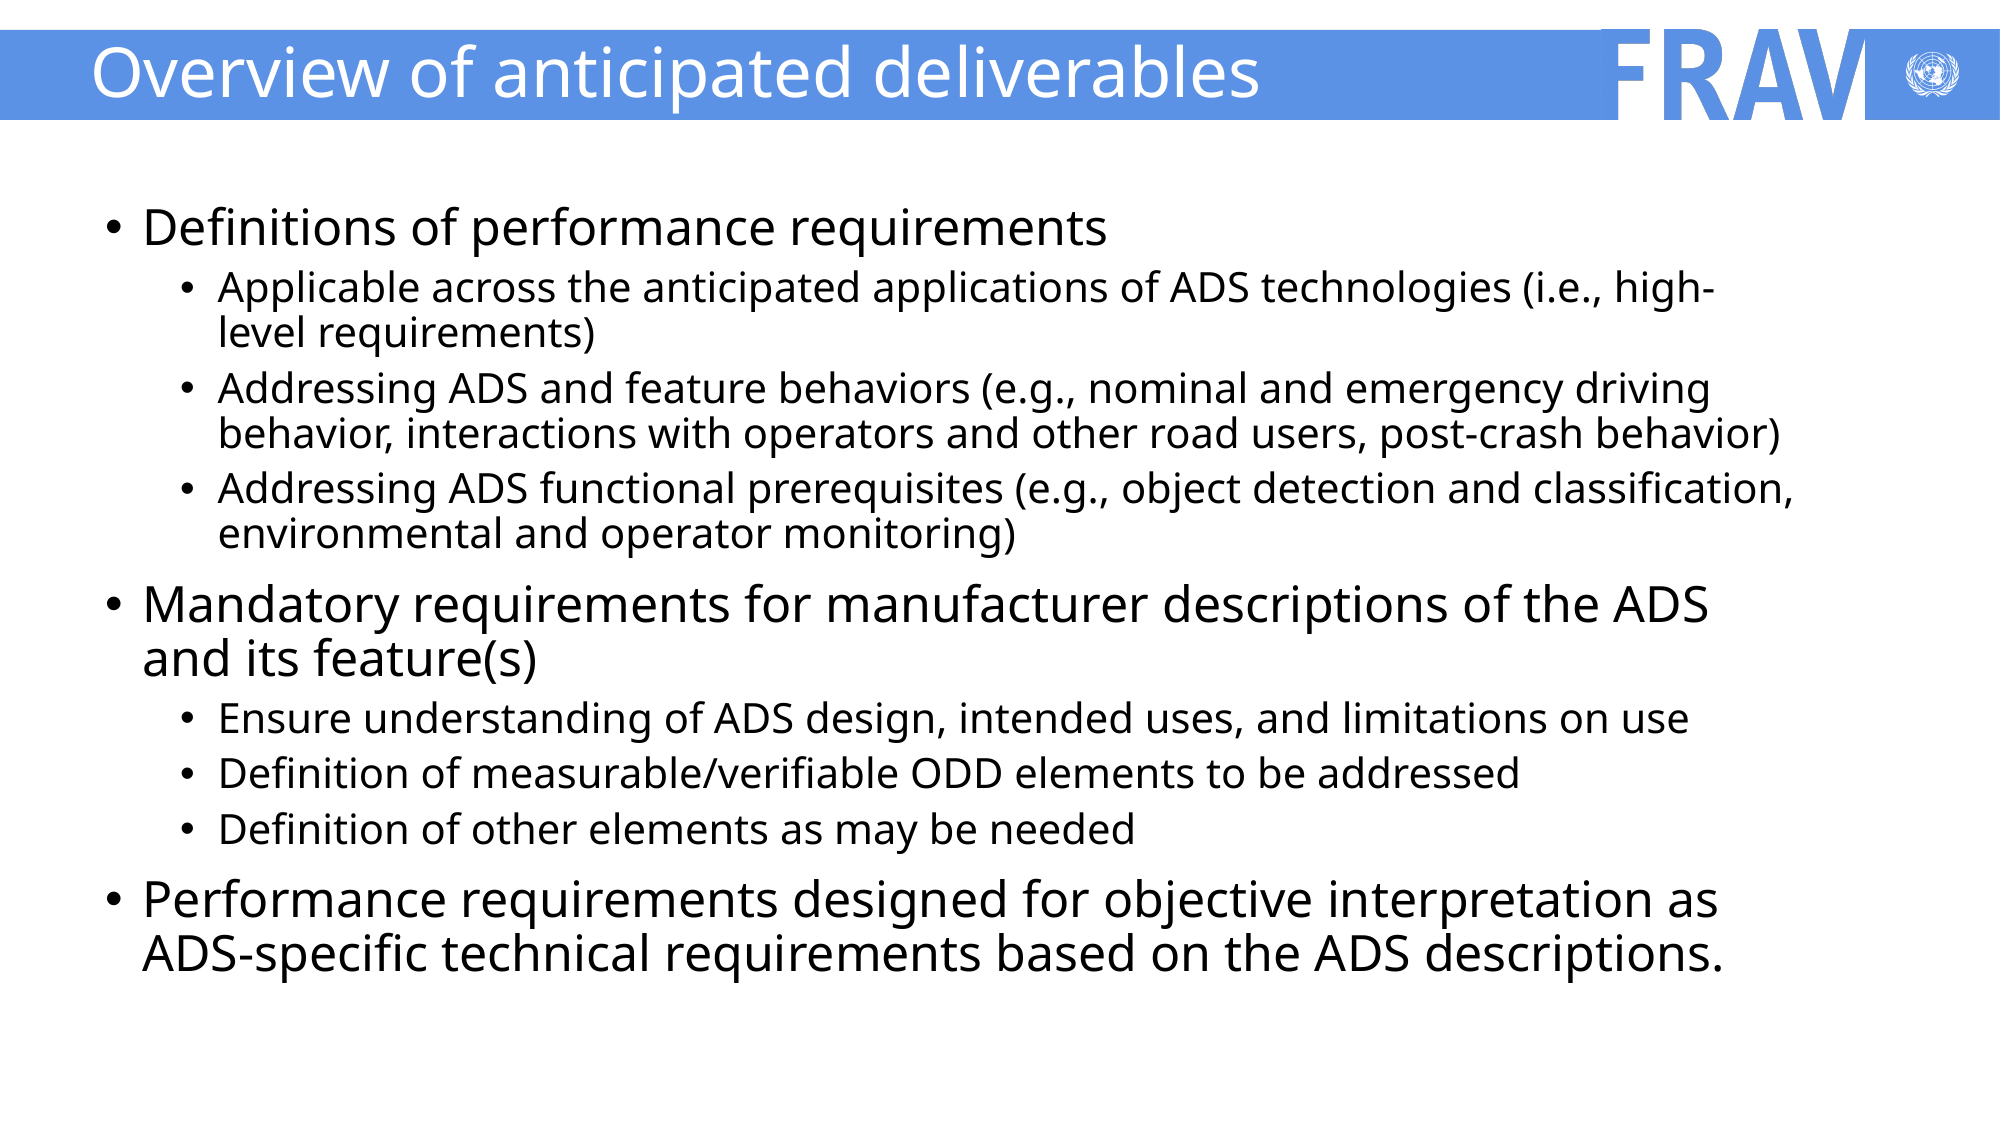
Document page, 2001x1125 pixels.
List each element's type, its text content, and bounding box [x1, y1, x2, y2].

list Definitions of performance requirements Applicable across the anticipated applications of ADS technologies (i.e., high-level requirements) Addressing ADS and feature behaviors (e.g., nominal and emergency driving behavior, interactions with operators and other road users, post-crash behavior) Addressing ADS functional prerequisites (e.g., object detection and classification, environmental and operator monitoring) Mandatory requirements for manufacturer descriptions of the ADS and its feature(s) Ensure understanding of ADS design, intended uses, and limitations on use Definition of measurable/verifiable ODD elements to be addressed Definition of other elements as may be needed Performance requirements designed for objective interpretation as ADS-specific technical requirements based on the ADS descriptions. [90, 195, 1815, 1005]
title Overview of anticipated deliverables [75, 29, 1425, 120]
picture [1601, 29, 2000, 120]
